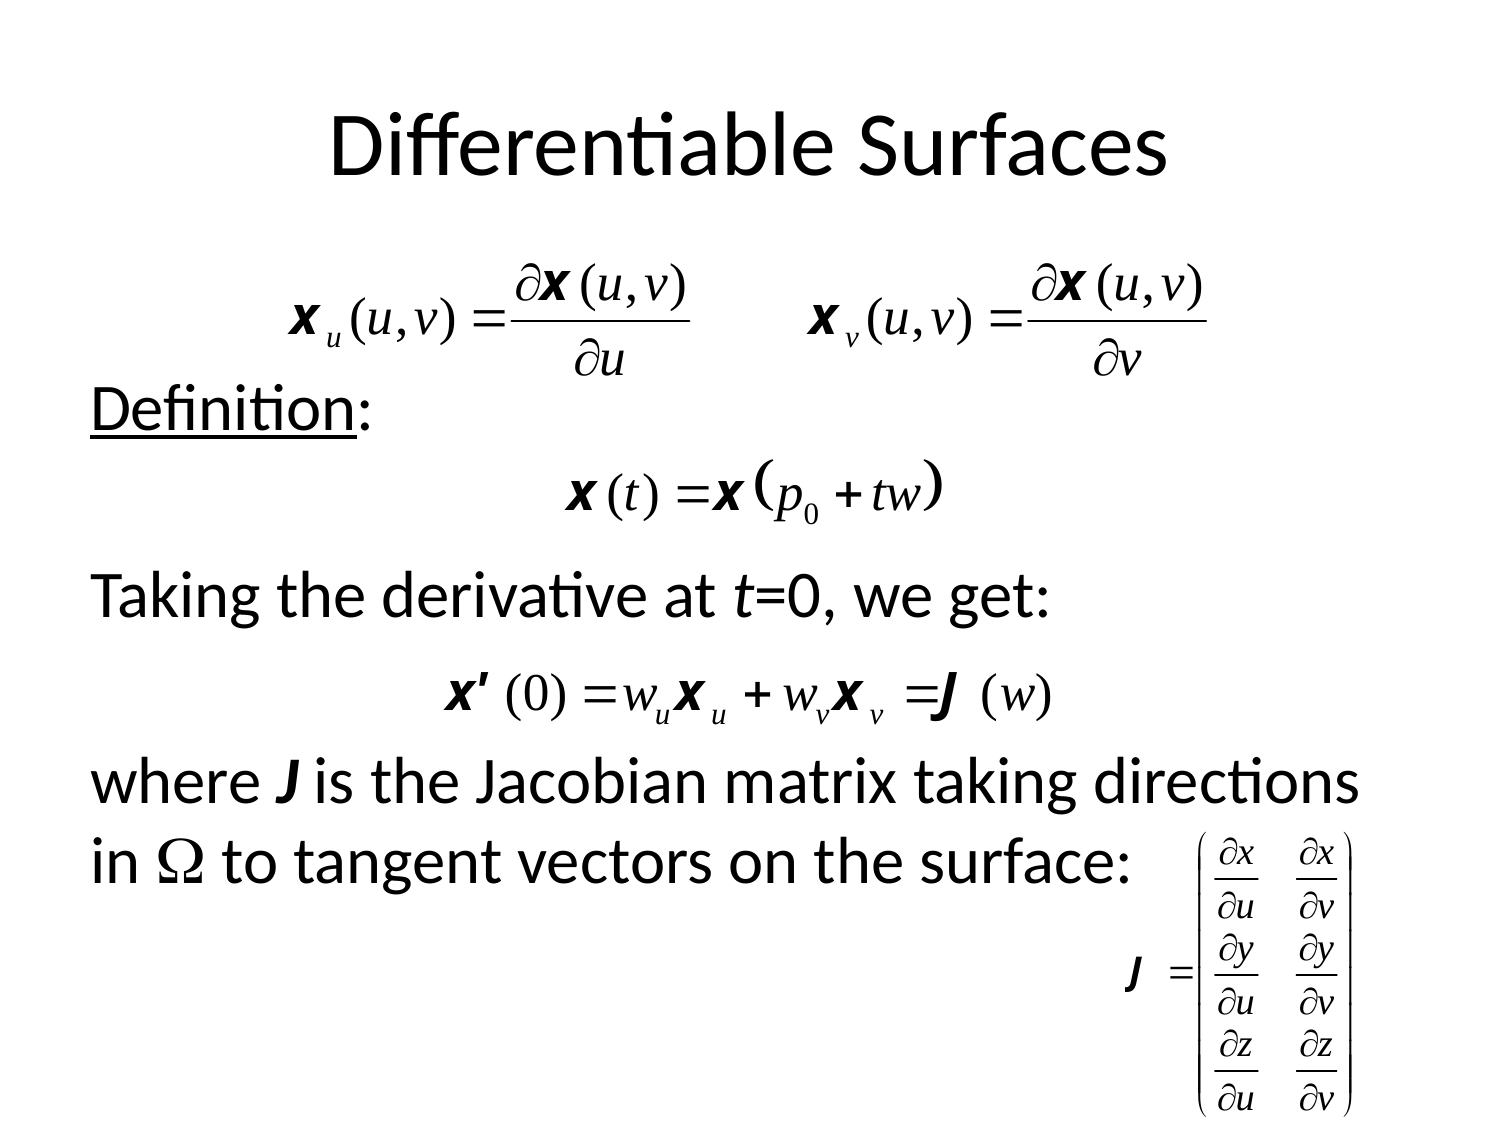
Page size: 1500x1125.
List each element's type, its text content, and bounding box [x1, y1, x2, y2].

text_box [437, 657, 1064, 738]
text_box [281, 249, 1220, 388]
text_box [1125, 824, 1363, 1125]
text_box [557, 457, 945, 538]
title Differentiable Surfaces [75, 45, 1425, 233]
list Definition: Taking the derivative at t=0, we get: where J is the Jacobian matrix taking directions in  to tangent vectors on the surface: [75, 262, 1425, 1125]
